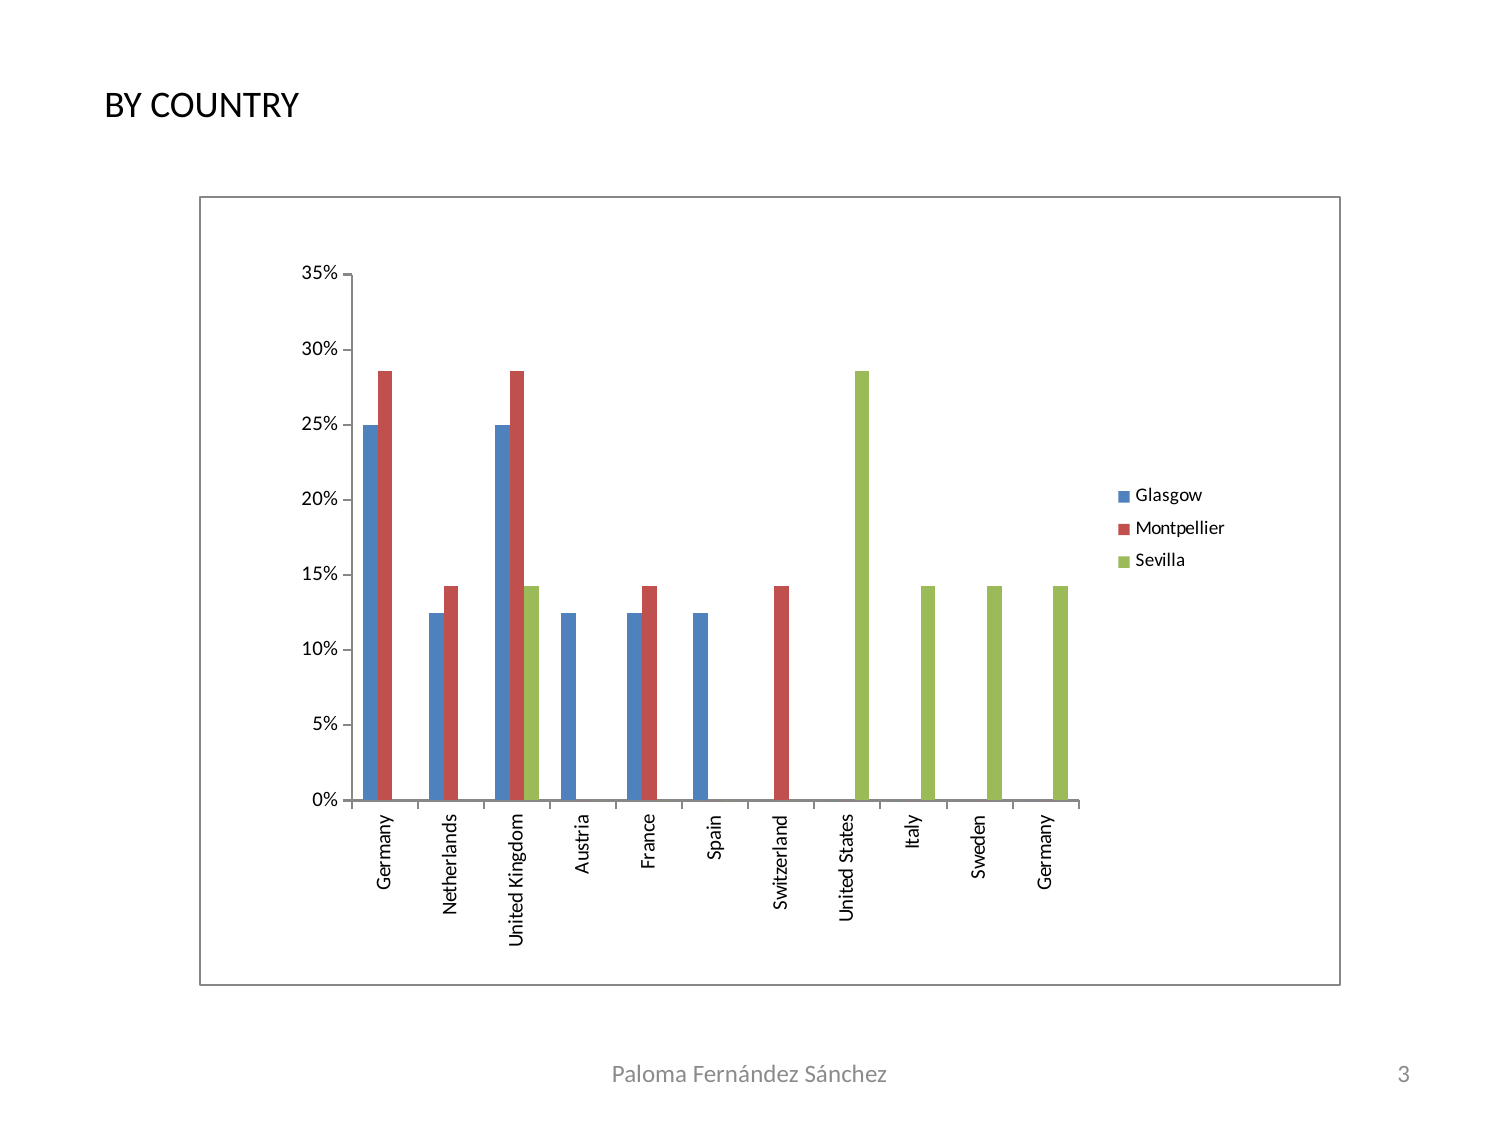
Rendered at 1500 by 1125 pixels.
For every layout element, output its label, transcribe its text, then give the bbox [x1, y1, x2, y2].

footer Paloma Fernández Sánchez [512, 1042, 988, 1103]
text_box BY COUNTRY [89, 72, 315, 133]
slide_number 3 [1074, 1042, 1425, 1103]
chart [198, 196, 1341, 987]
